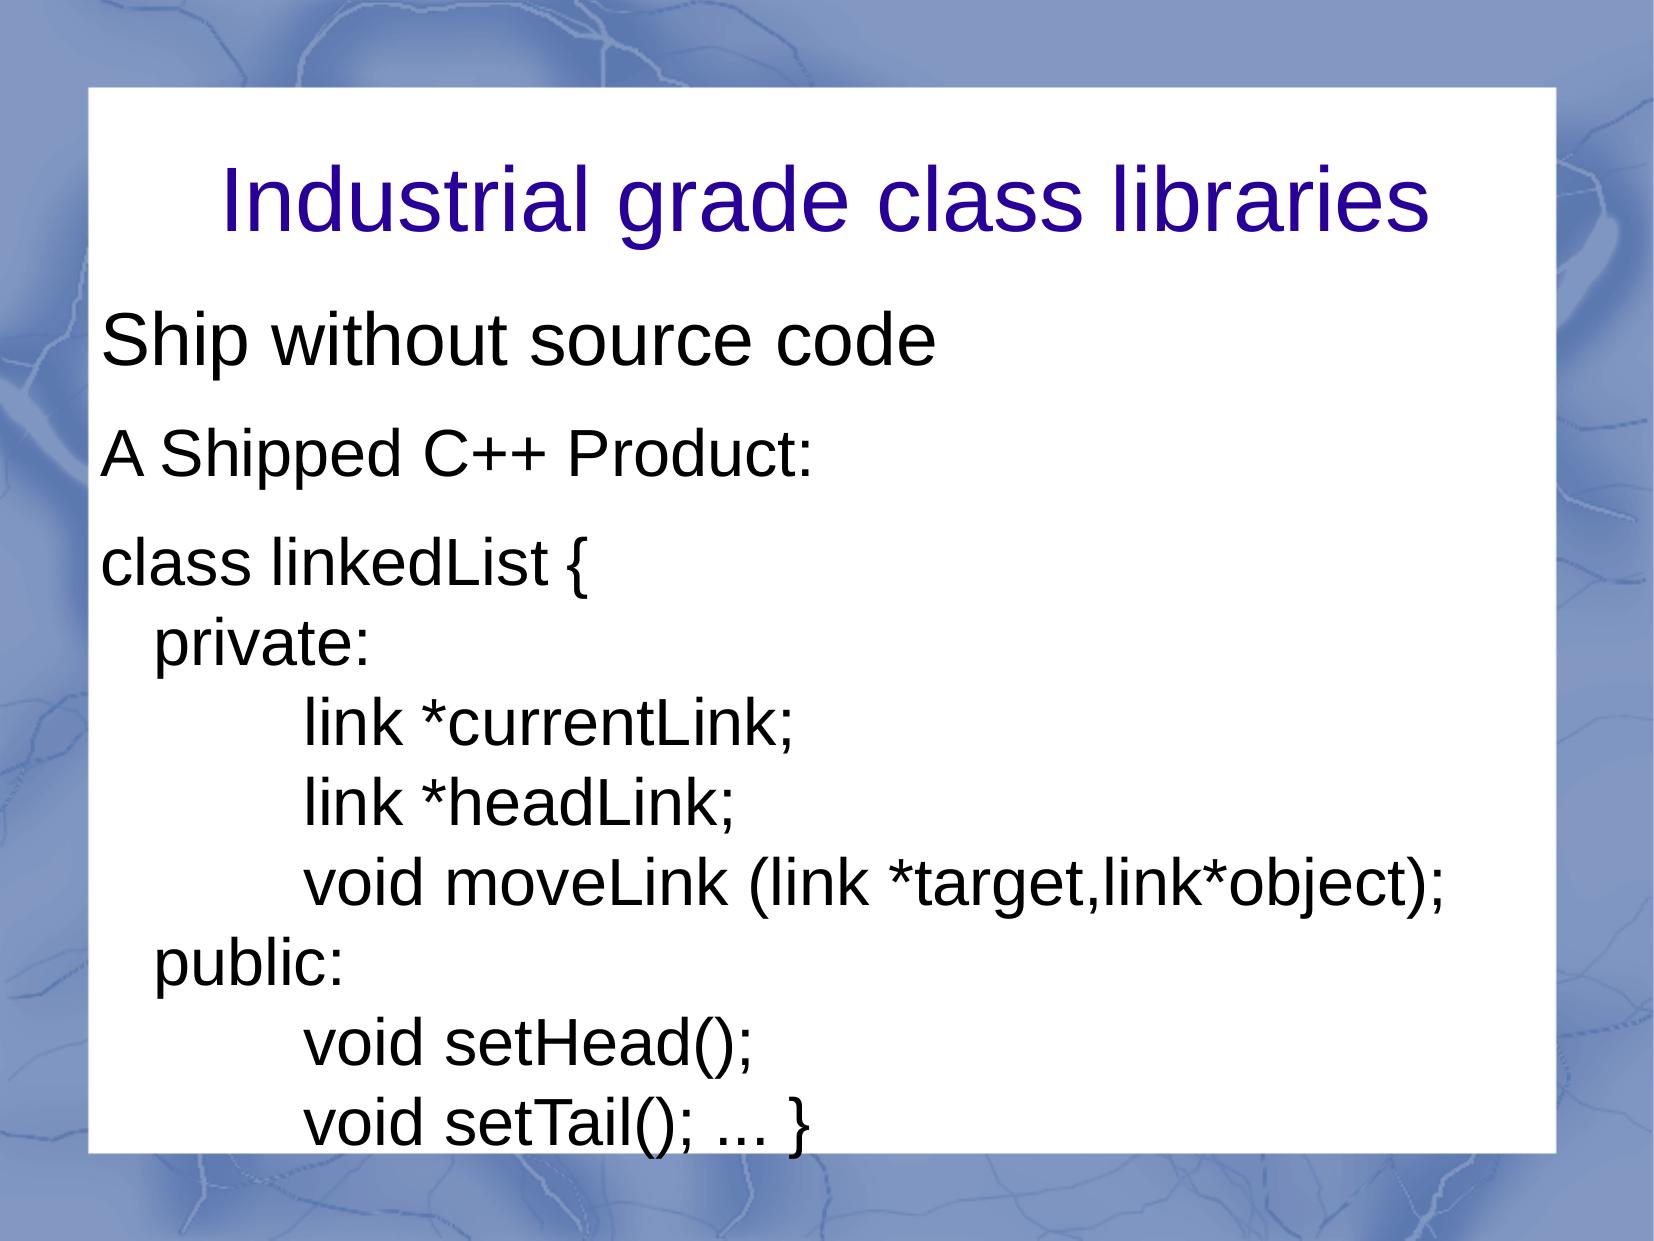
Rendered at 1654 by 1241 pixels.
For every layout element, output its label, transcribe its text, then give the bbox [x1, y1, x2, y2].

picture [0, 0, 1654, 1241]
title Industrial grade class libraries [118, 90, 1536, 290]
list Ship without source code A Shipped C++ Product: class linkedList { private: link *currentLink; link *headLink; void moveLink (link *target,link*object); public: void setHead(); void setTail(); ... } [82, 290, 1571, 1109]
